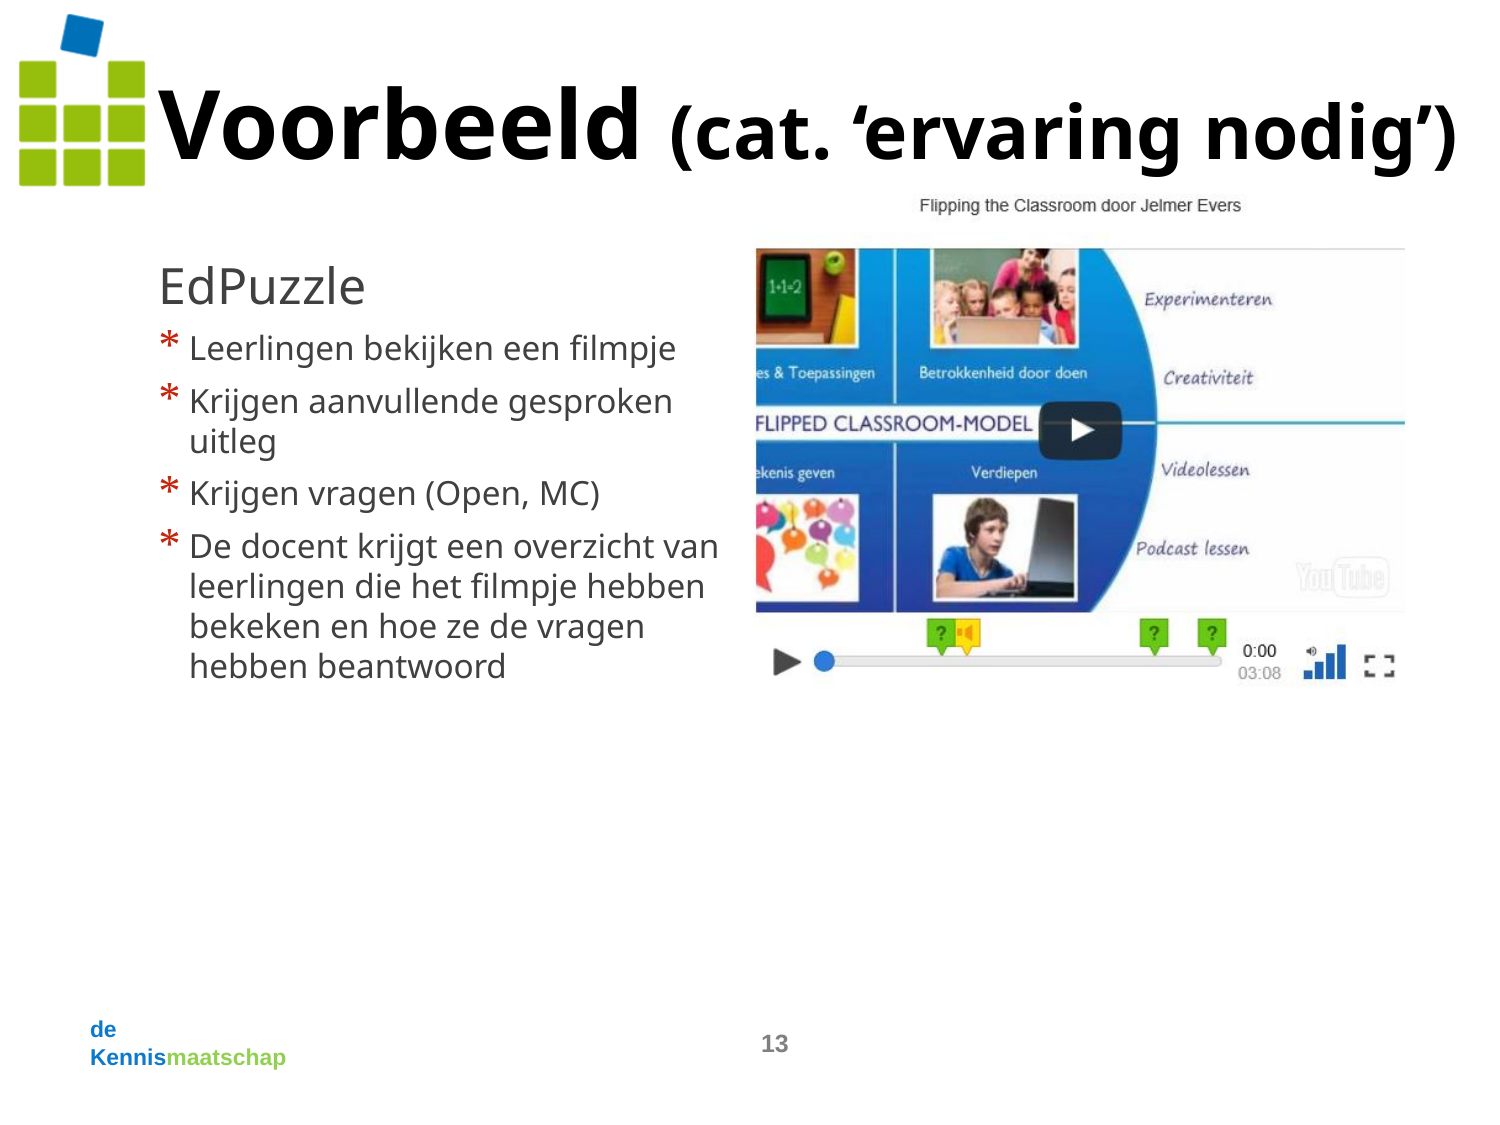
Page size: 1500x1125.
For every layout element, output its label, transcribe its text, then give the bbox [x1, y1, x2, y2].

slide_number 13 [624, 1012, 925, 1073]
list EdPuzzle Leerlingen bekijken een filmpje Krijgen aanvullende gesproken uitleg Krijgen vragen (Open, MC) De docent krijgt een overzicht van leerlingen die het filmpje hebben bekeken en hoe ze de vragen hebben beantwoord [144, 187, 750, 693]
picture [733, 193, 1410, 695]
footer de Kennismaatschap [75, 1012, 624, 1073]
picture [17, 3, 144, 197]
title Voorbeeld (cat. ‘ervaring nodig’) [144, 0, 1500, 187]
